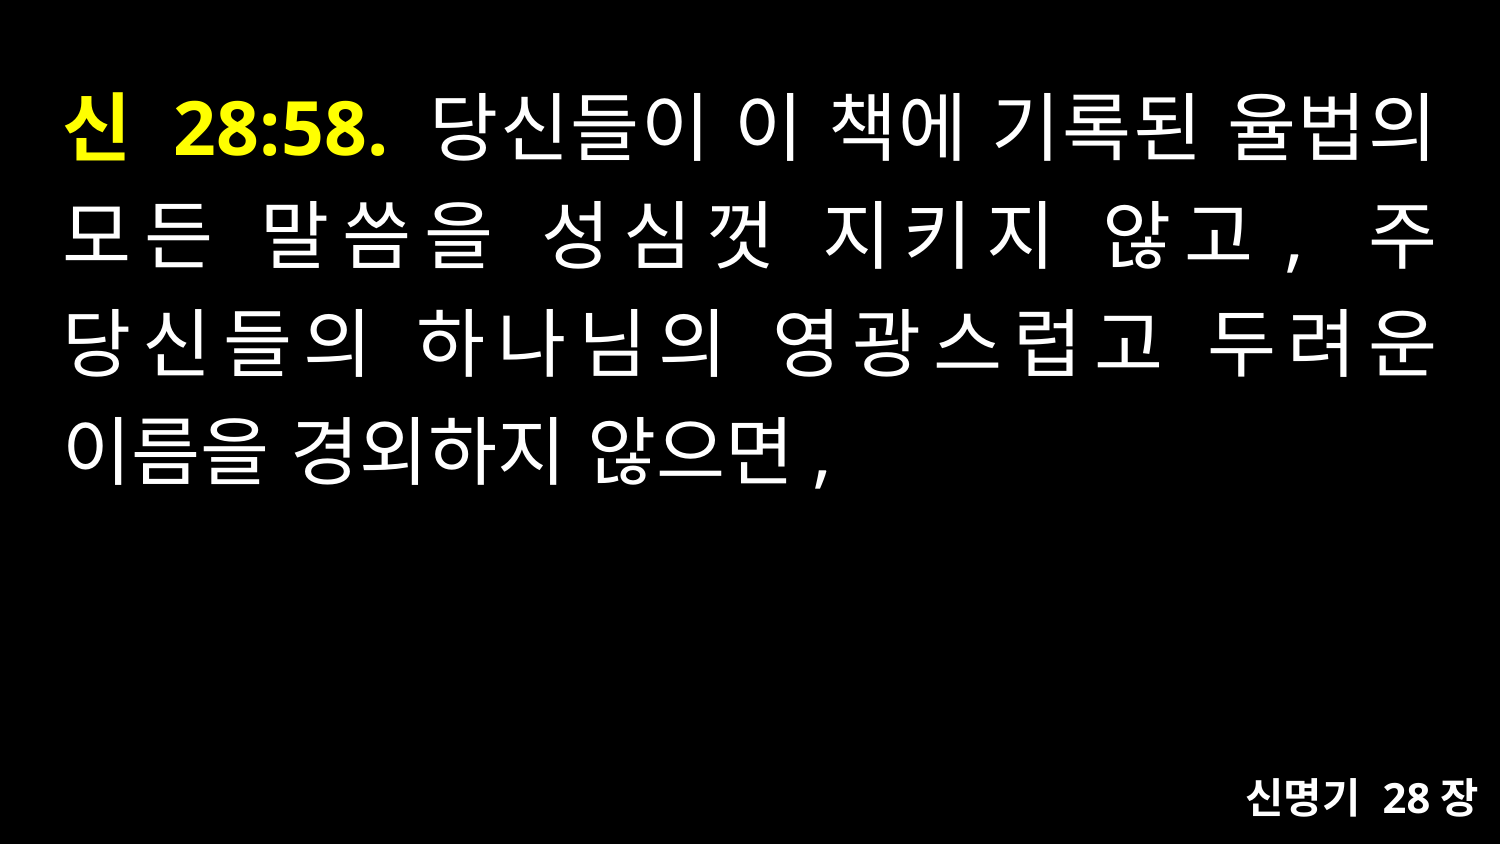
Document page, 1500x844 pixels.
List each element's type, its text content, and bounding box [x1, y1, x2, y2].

title 신 28:58. 당신들이 이 책에 기록된 율법의 모든 말씀을 성심껏 지키지 않고, 주 당신들의 하나님의 영광스럽고 두려운 이름을 경외하지 않으면, [0, 0, 1500, 844]
subtitle 신명기 28장 [916, 770, 1500, 844]
